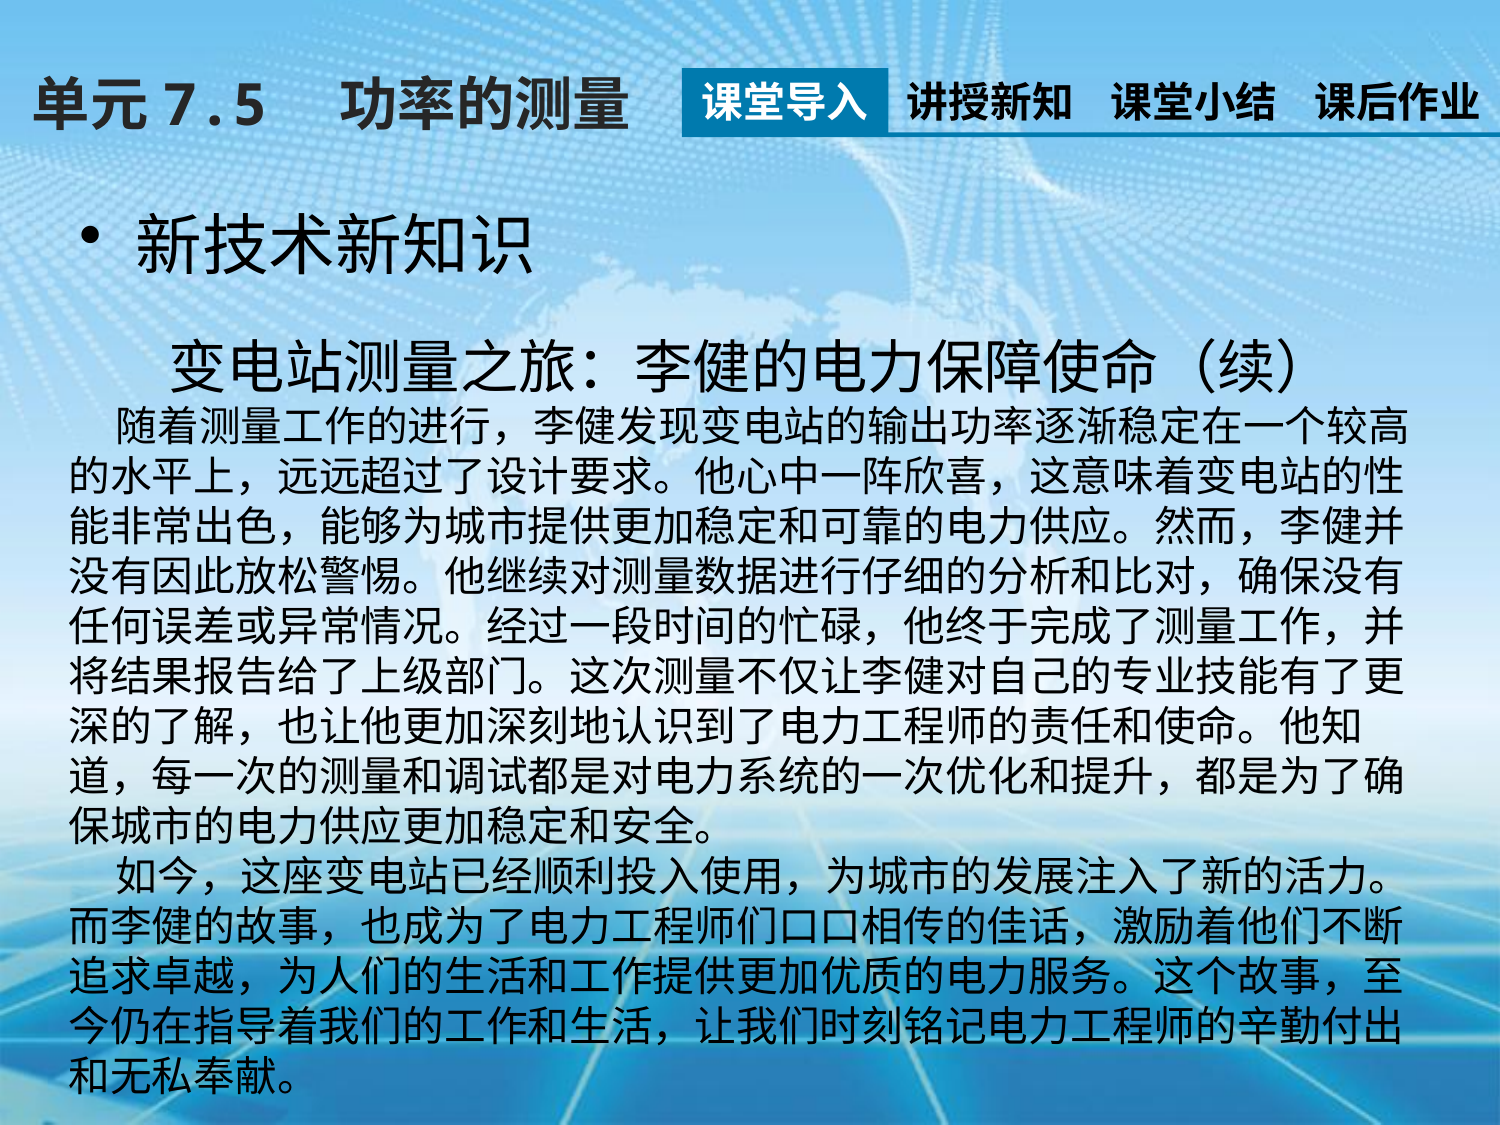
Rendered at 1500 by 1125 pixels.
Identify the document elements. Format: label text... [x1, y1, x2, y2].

text_box 变电站测量之旅：李健的电力保障使命（续） 随着测量工作的进行，李健发现变电站的输出功率逐渐稳定在一个较高的水平上，远远超过了设计要求。他心中一阵欣喜，这意味着变电站的性能非常出色，能够为城市提供更加稳定和可靠的电力供应。然而，李健并没有因此放松警惕。他继续对测量数据进行仔细的分析和比对，确保没有任何误差或异常情况。经过一段时间的忙碌，他终于完成了测量工作，并将结果报告给了上级部门。这次测量不仅让李健对自己的专业技能有了更深的了解，也让他更加深刻地认识到了电力工程师的责任和使命。他知道，每一次的测量和调试都是对电力系统的一次优化和提升，都是为了确保城市的电力供应更加稳定和安全。 如今，这座变电站已经顺利投入使用，为城市的发展注入了新的活力。而李健的故事，也成为了电力工程师们口口相传的佳话，激励着他们不断追求卓越，为人们的生活和工作提供更加优质的电力服务。这个故事，至今仍在指导着我们的工作和生活，让我们时刻铭记电力工程师的辛勤付出和无私奉献。 [53, 322, 1449, 1108]
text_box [16, 59, 1500, 146]
text_box 新技术新知识 [64, 195, 1415, 302]
picture [0, 0, 1500, 1125]
